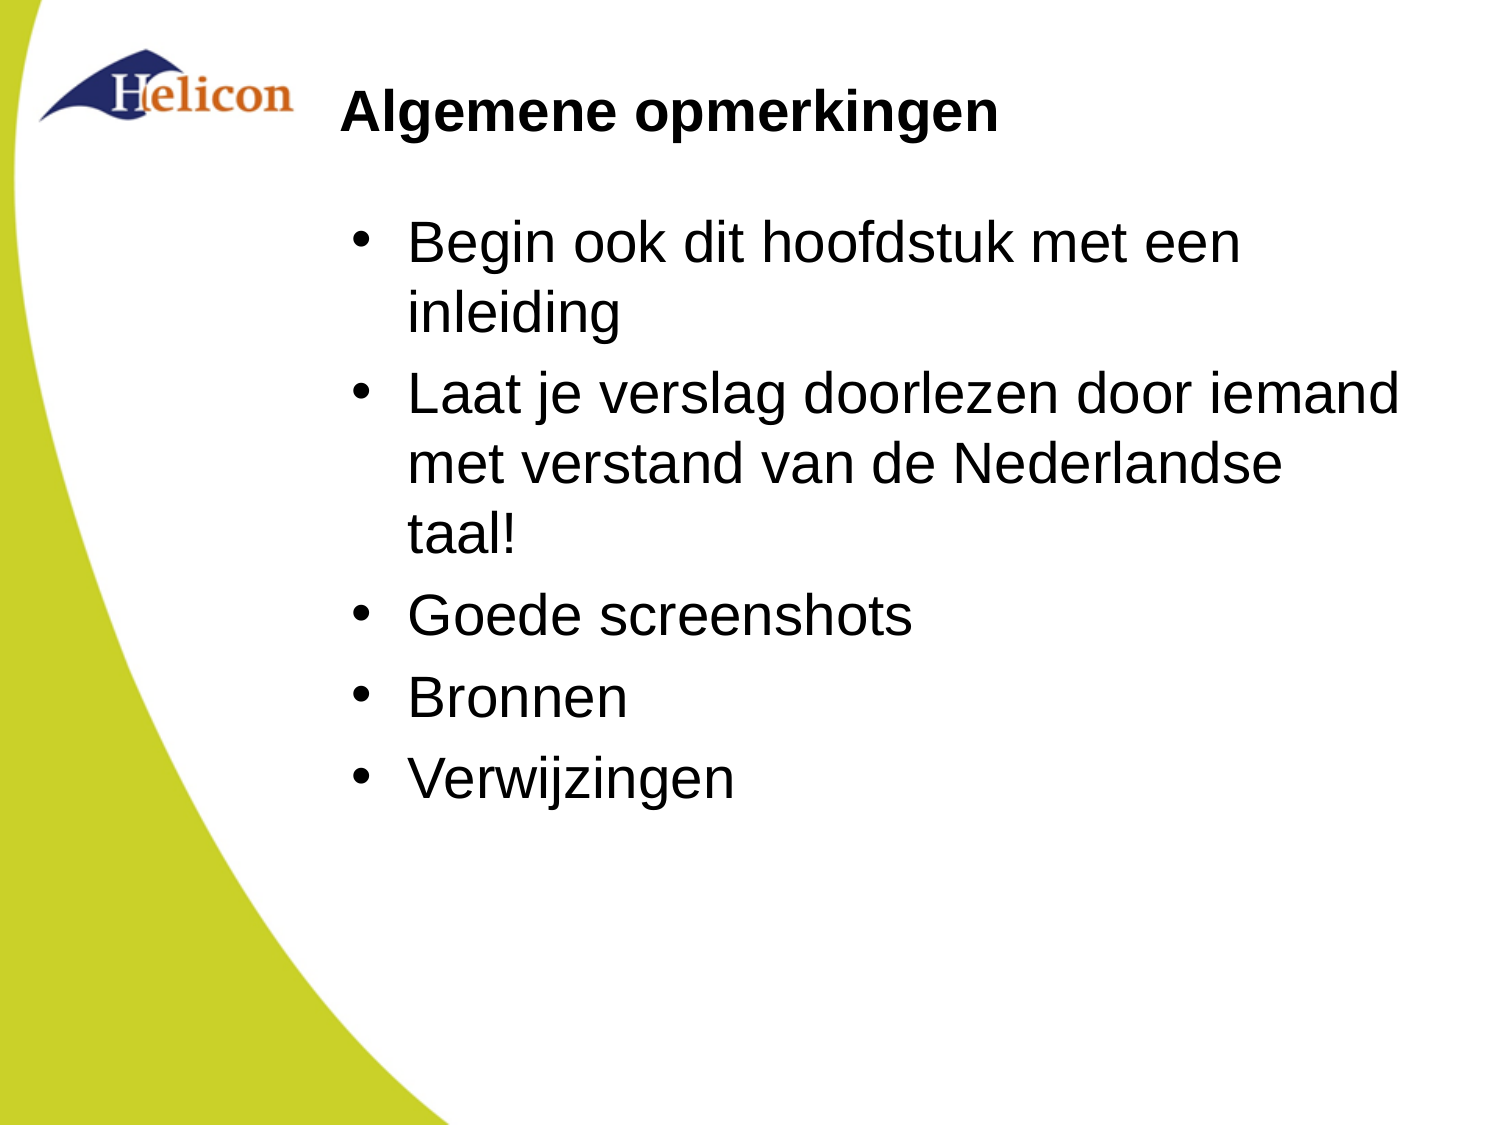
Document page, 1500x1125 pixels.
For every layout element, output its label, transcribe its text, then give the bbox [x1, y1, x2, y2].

list Begin ook dit hoofdstuk met een inleiding Laat je verslag doorlezen door iemand met verstand van de Nederlandse taal! Goede screenshots Bronnen Verwijzingen [336, 196, 1425, 1005]
picture [0, 0, 1500, 1125]
title Algemene opmerkingen [324, 54, 1415, 161]
